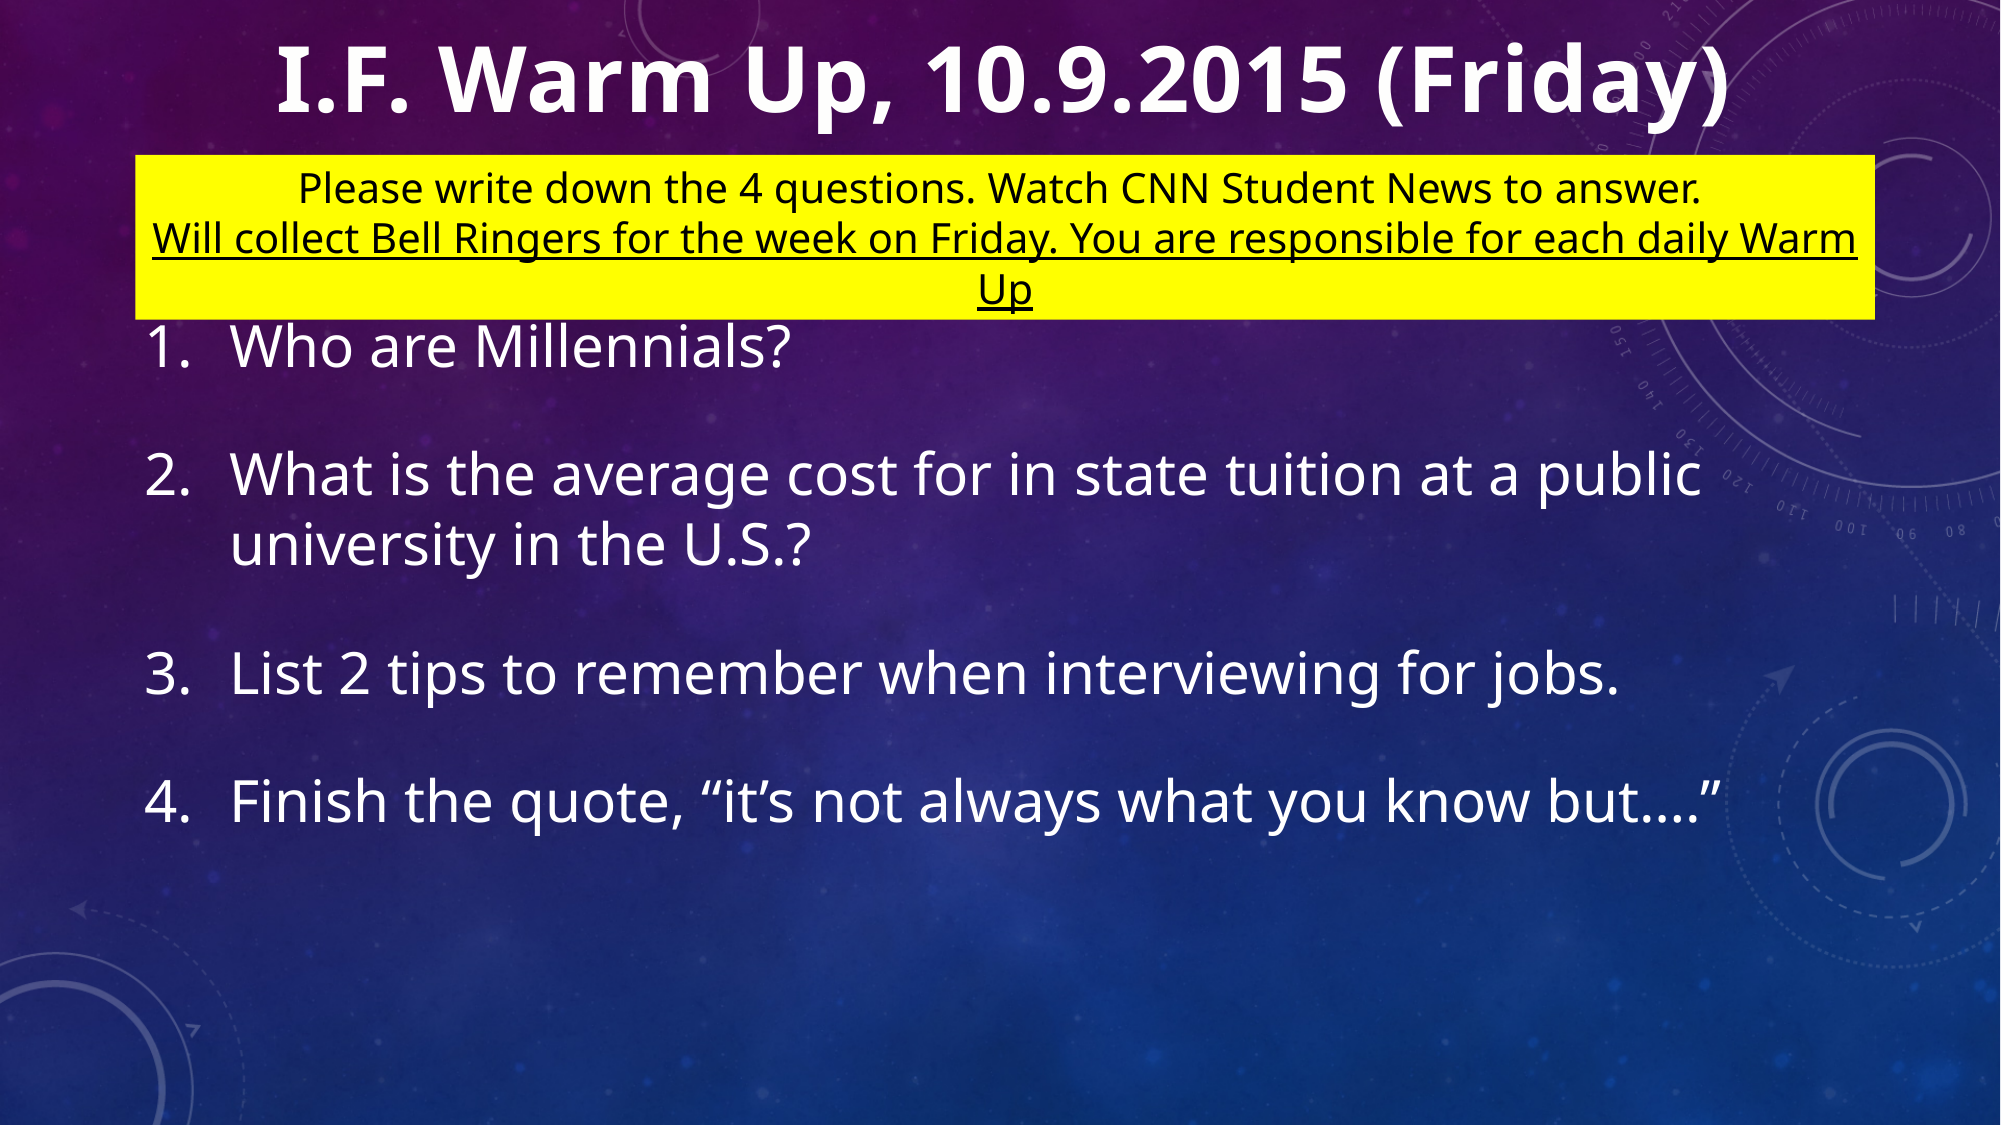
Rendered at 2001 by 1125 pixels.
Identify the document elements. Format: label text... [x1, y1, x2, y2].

text_box Who are Millennials? What is the average cost for in state tuition at a public university in the U.S.? List 2 tips to remember when interviewing for jobs. Finish the quote, “it’s not always what you know but….” [67, 301, 1943, 970]
text_box Please write down the 4 questions. Watch CNN Student News to answer. Will collect Bell Ringers for the week on Friday. You are responsible for each daily Warm Up [135, 154, 1875, 301]
picture [0, 0, 2001, 1125]
text_box I.F. Warm Up, 10.9.2015 (Friday) [135, 13, 1875, 139]
